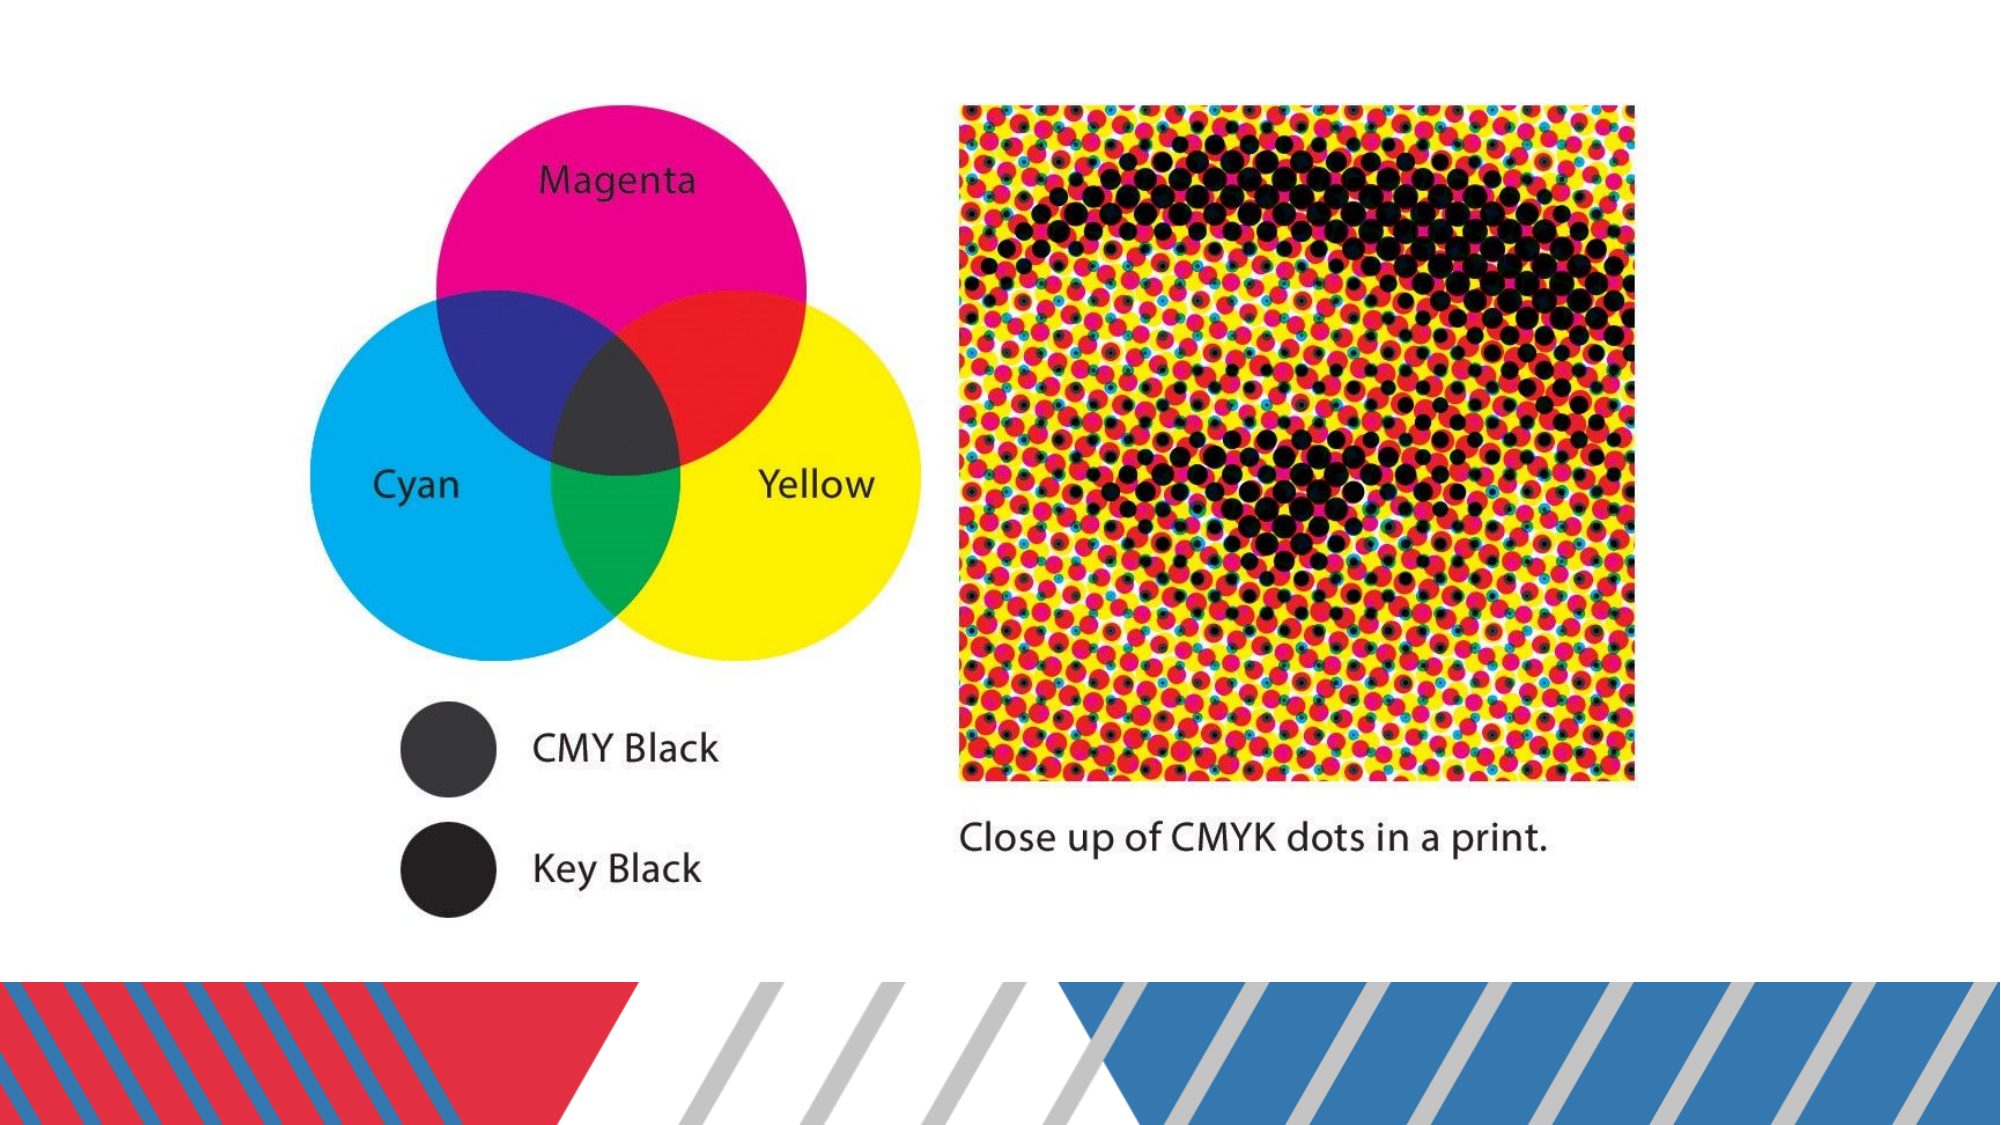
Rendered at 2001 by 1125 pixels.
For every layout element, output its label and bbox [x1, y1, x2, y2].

picture [278, 29, 1666, 955]
picture [0, 982, 2000, 1125]
